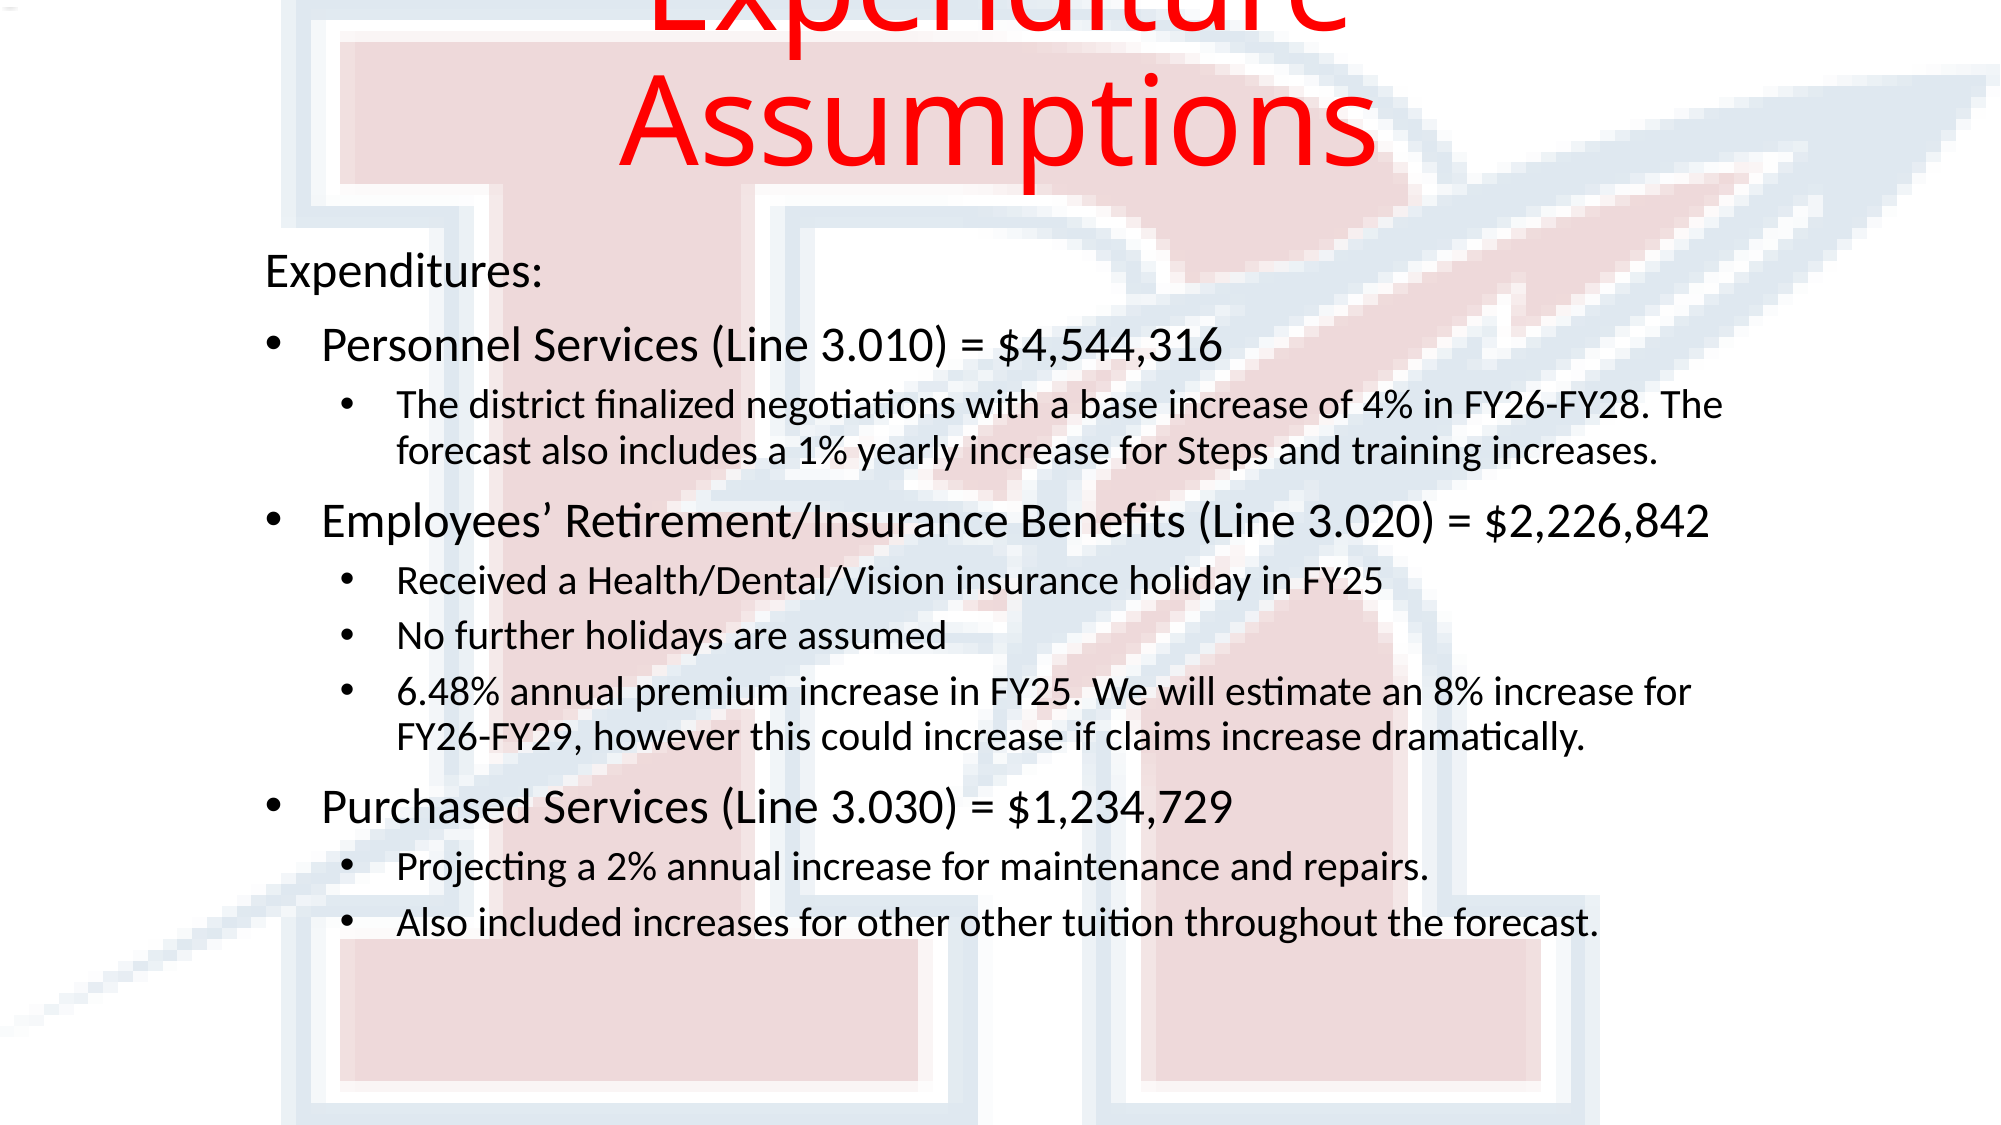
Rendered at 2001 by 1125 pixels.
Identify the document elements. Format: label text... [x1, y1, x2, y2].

title Expenditure Assumptions [249, 41, 1750, 200]
subtitle Expenditures: Personnel Services (Line 3.010) = $4,544,316 The district finalized negotiations with a base increase of 4% in FY26-FY28. The forecast also includes a 1% yearly increase for Steps and training increases. Employees’ Retirement/Insurance Benefits (Line 3.020) = $2,226,842 Received a Health/Dental/Vision insurance holiday in FY25 No further holidays are assumed 6.48% annual premium increase in FY25. We will estimate an 8% increase for FY26-FY29, however this could increase if claims increase dramatically. Purchased Services (Line 3.030) = $1,234,729 Projecting a 2% annual increase for maintenance and repairs. Also included increases for other other tuition throughout the forecast. [249, 236, 1750, 1028]
